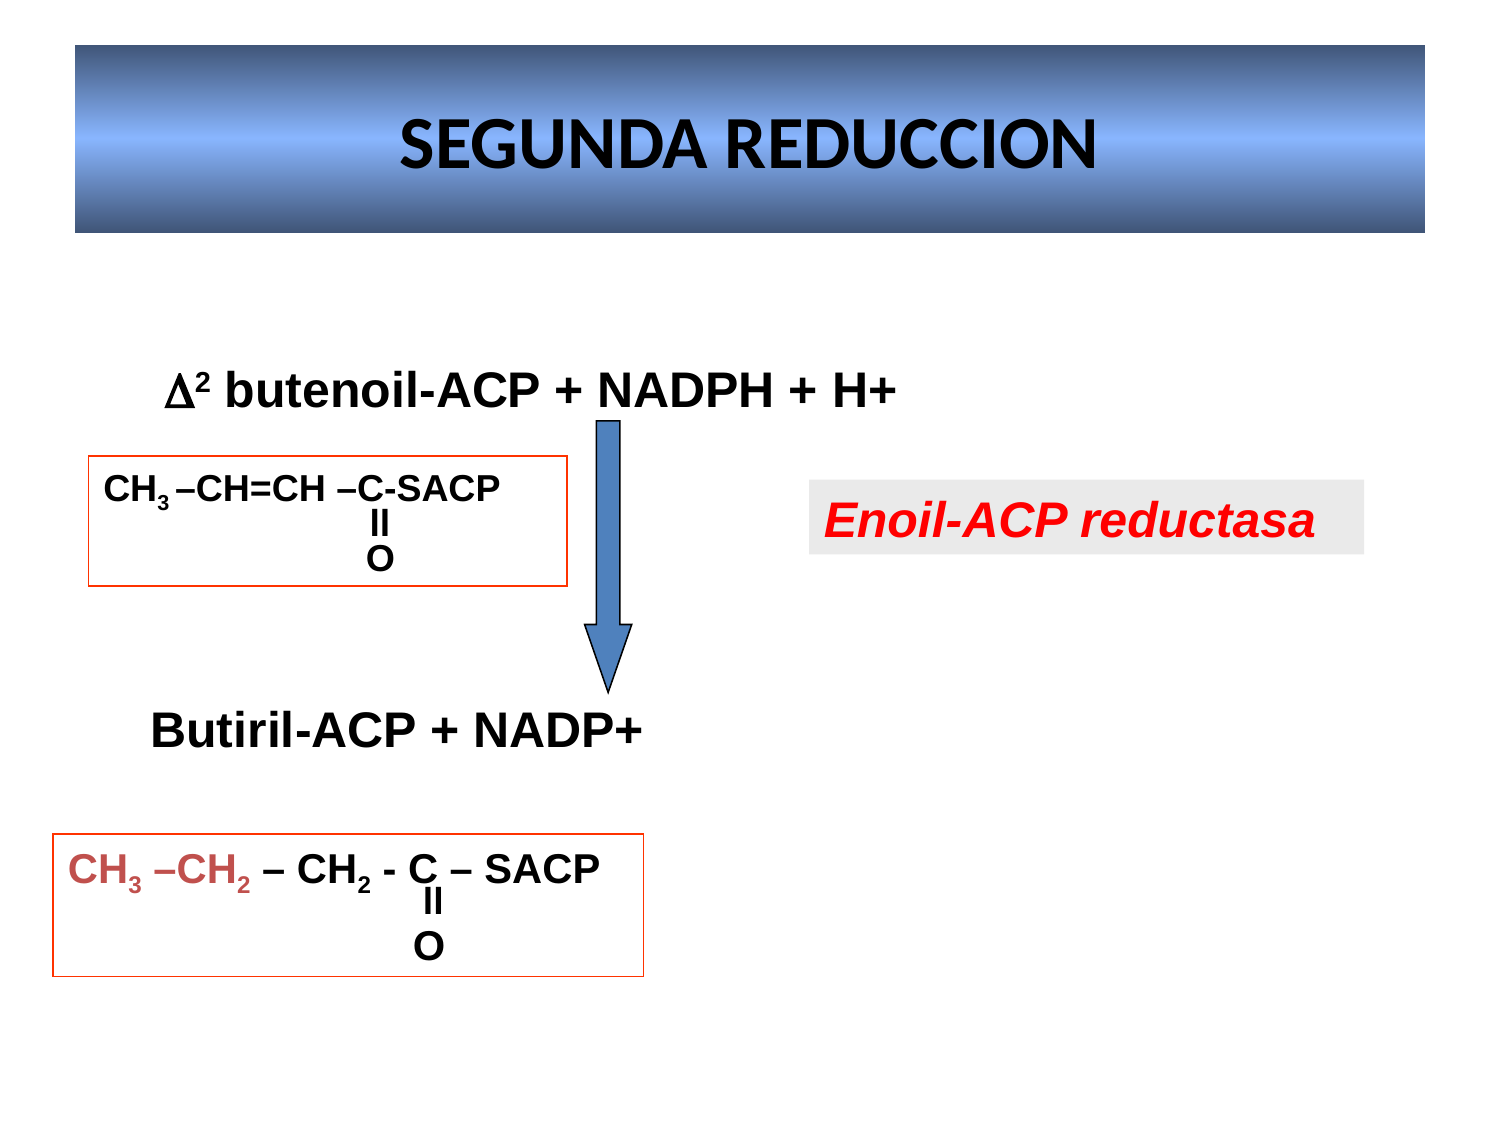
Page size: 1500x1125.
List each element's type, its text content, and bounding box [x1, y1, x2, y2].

title SEGUNDA REDUCCION [75, 45, 1425, 233]
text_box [88, 455, 568, 586]
text_box [584, 420, 632, 693]
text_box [52, 833, 644, 976]
text_box D2 butenoil-ACP + NADPH + H+ Butiril-ACP + NADP+ [135, 349, 1164, 765]
text_box Enoil-ACP reductasa [809, 479, 1365, 555]
